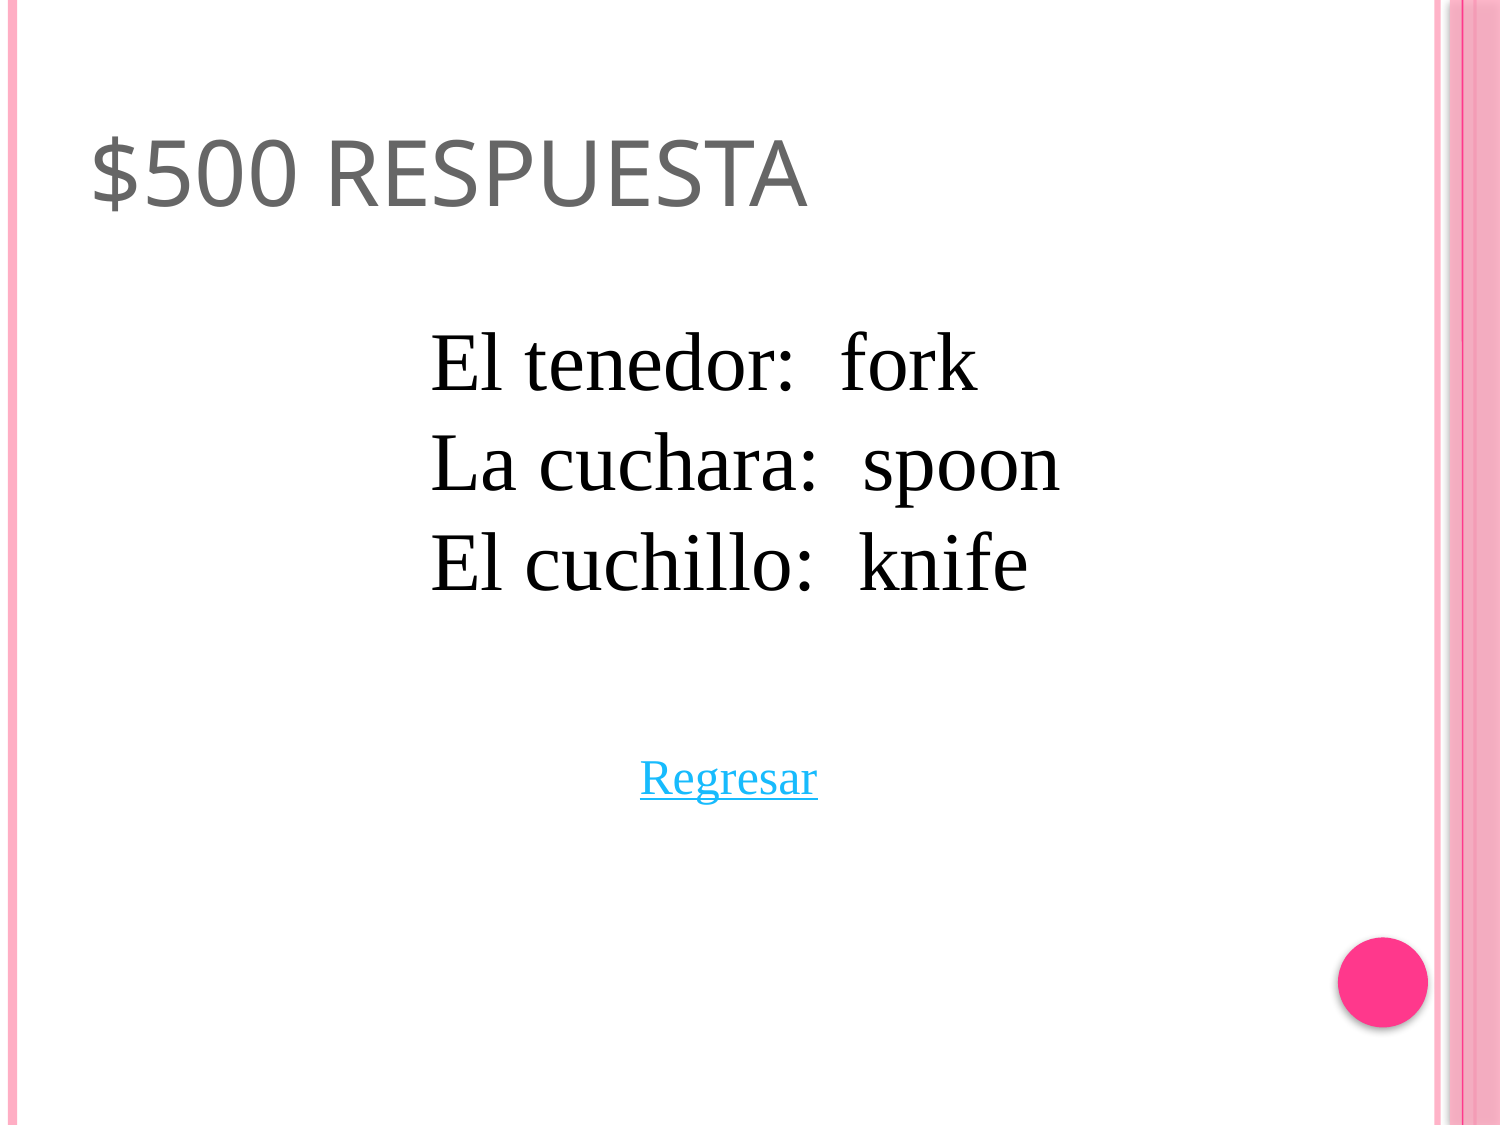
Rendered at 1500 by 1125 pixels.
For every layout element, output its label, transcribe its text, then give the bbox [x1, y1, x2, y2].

title $500 Respuesta [75, 45, 1300, 233]
text_box El tenedor: fork La cuchara: spoon El cuchillo: knife [415, 299, 1078, 715]
text_box Regresar [624, 737, 838, 813]
